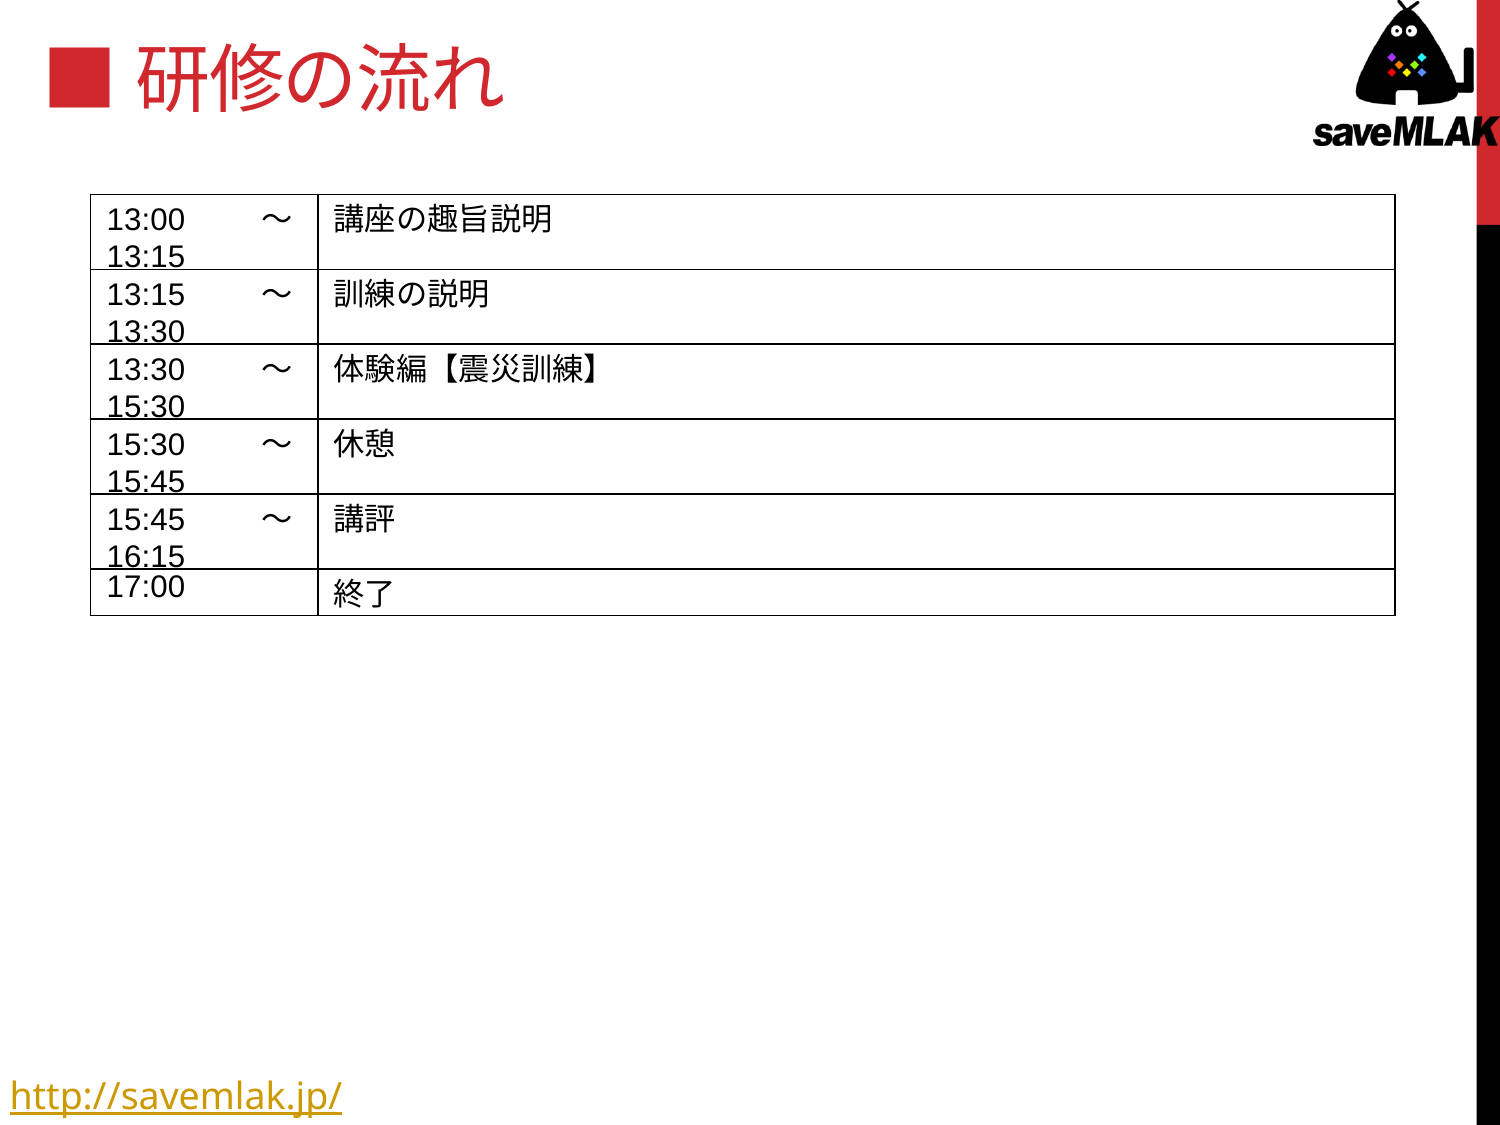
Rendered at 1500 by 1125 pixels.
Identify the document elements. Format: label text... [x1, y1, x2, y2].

text_box http://savemlak.jp/ [0, 1064, 358, 1125]
table_cell 休憩 [319, 420, 1394, 493]
table_cell 17:00 [91, 570, 317, 615]
table_cell 終了 [319, 570, 1394, 615]
table_header 講座の趣旨説明 [319, 195, 1394, 269]
table_header 13:00～13:15 [91, 195, 317, 269]
table_cell 13:15～13:30 [91, 270, 317, 343]
table_cell 15:45～16:15 [91, 495, 317, 568]
title ■研修の流れ [27, 16, 978, 130]
table_cell 訓練の説明 [319, 270, 1394, 343]
table_cell 講評 [319, 495, 1394, 568]
table_cell 15:30～15:45 [91, 420, 317, 493]
picture [1313, 0, 1500, 146]
table_cell 体験編【震災訓練】 [319, 345, 1394, 418]
table_cell 13:30～15:30 [91, 345, 317, 418]
